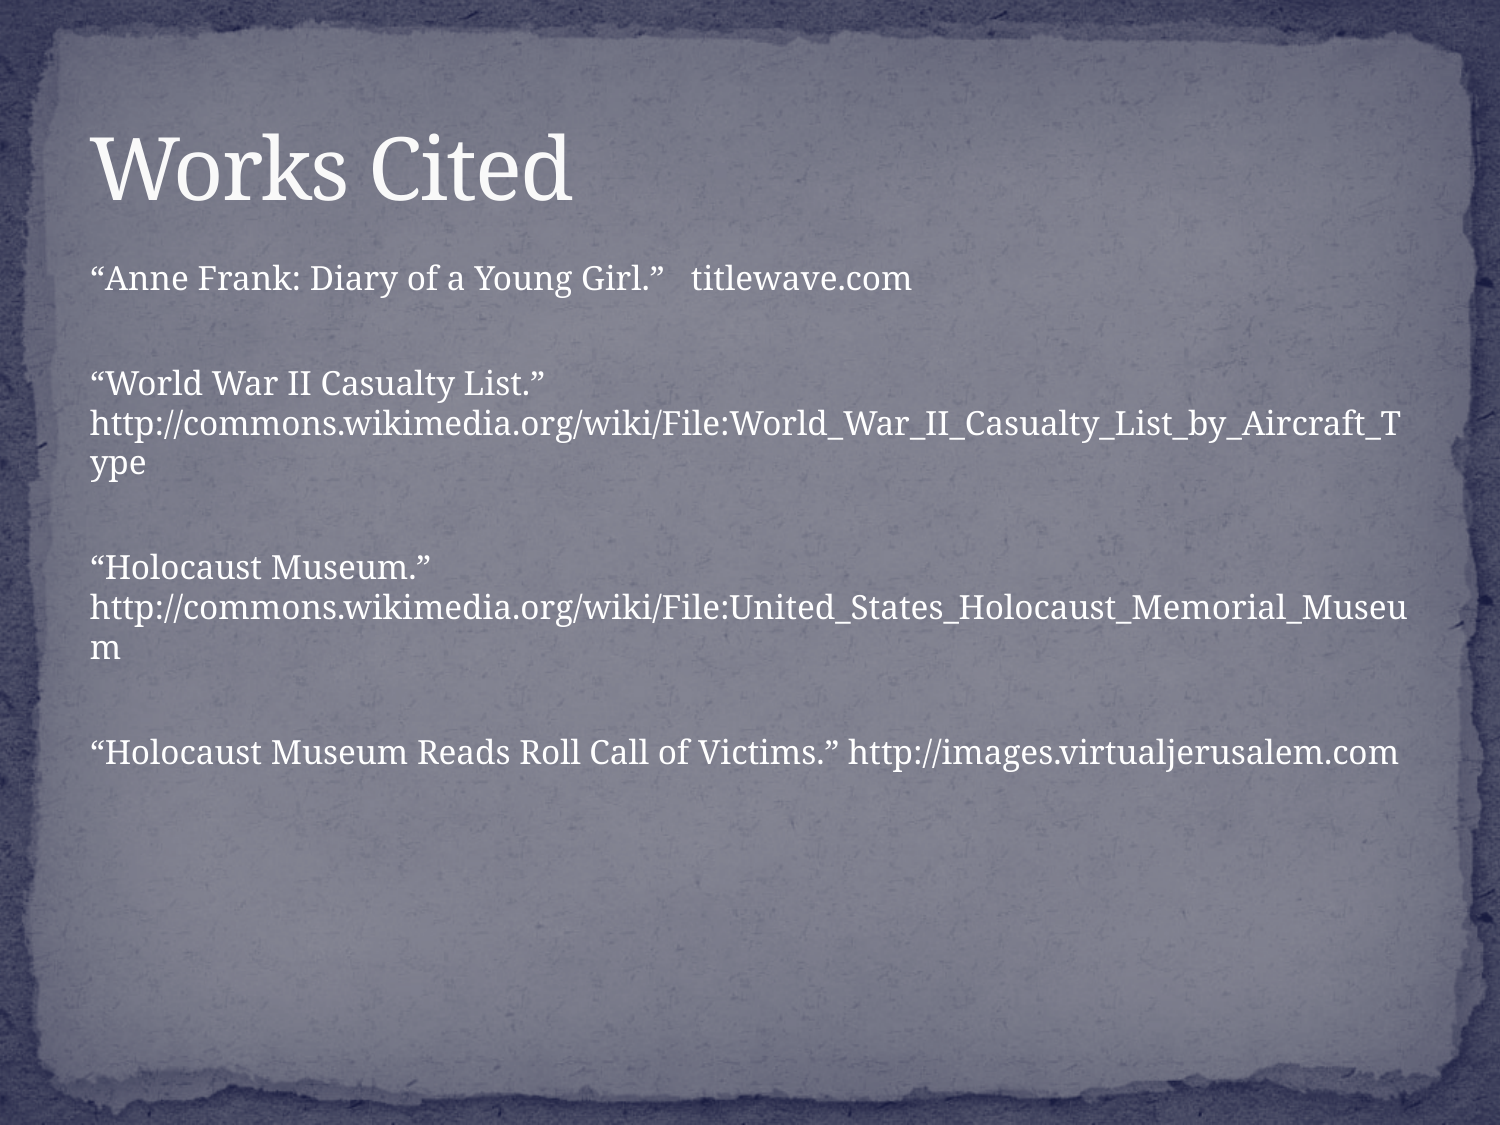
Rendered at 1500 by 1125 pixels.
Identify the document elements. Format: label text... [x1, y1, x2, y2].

list “Anne Frank: Diary of a Young Girl.” titlewave.com “World War II Casualty List.” http://commons.wikimedia.org/wiki/File:World_War_II_Casualty_List_by_Aircraft_Type “Holocaust Museum.” http://commons.wikimedia.org/wiki/File:United_States_Holocaust_Memorial_Museum “Holocaust Museum Reads Roll Call of Victims.” http://images.virtualjerusalem.com [75, 249, 1425, 1000]
title Works Cited [74, 24, 1425, 225]
